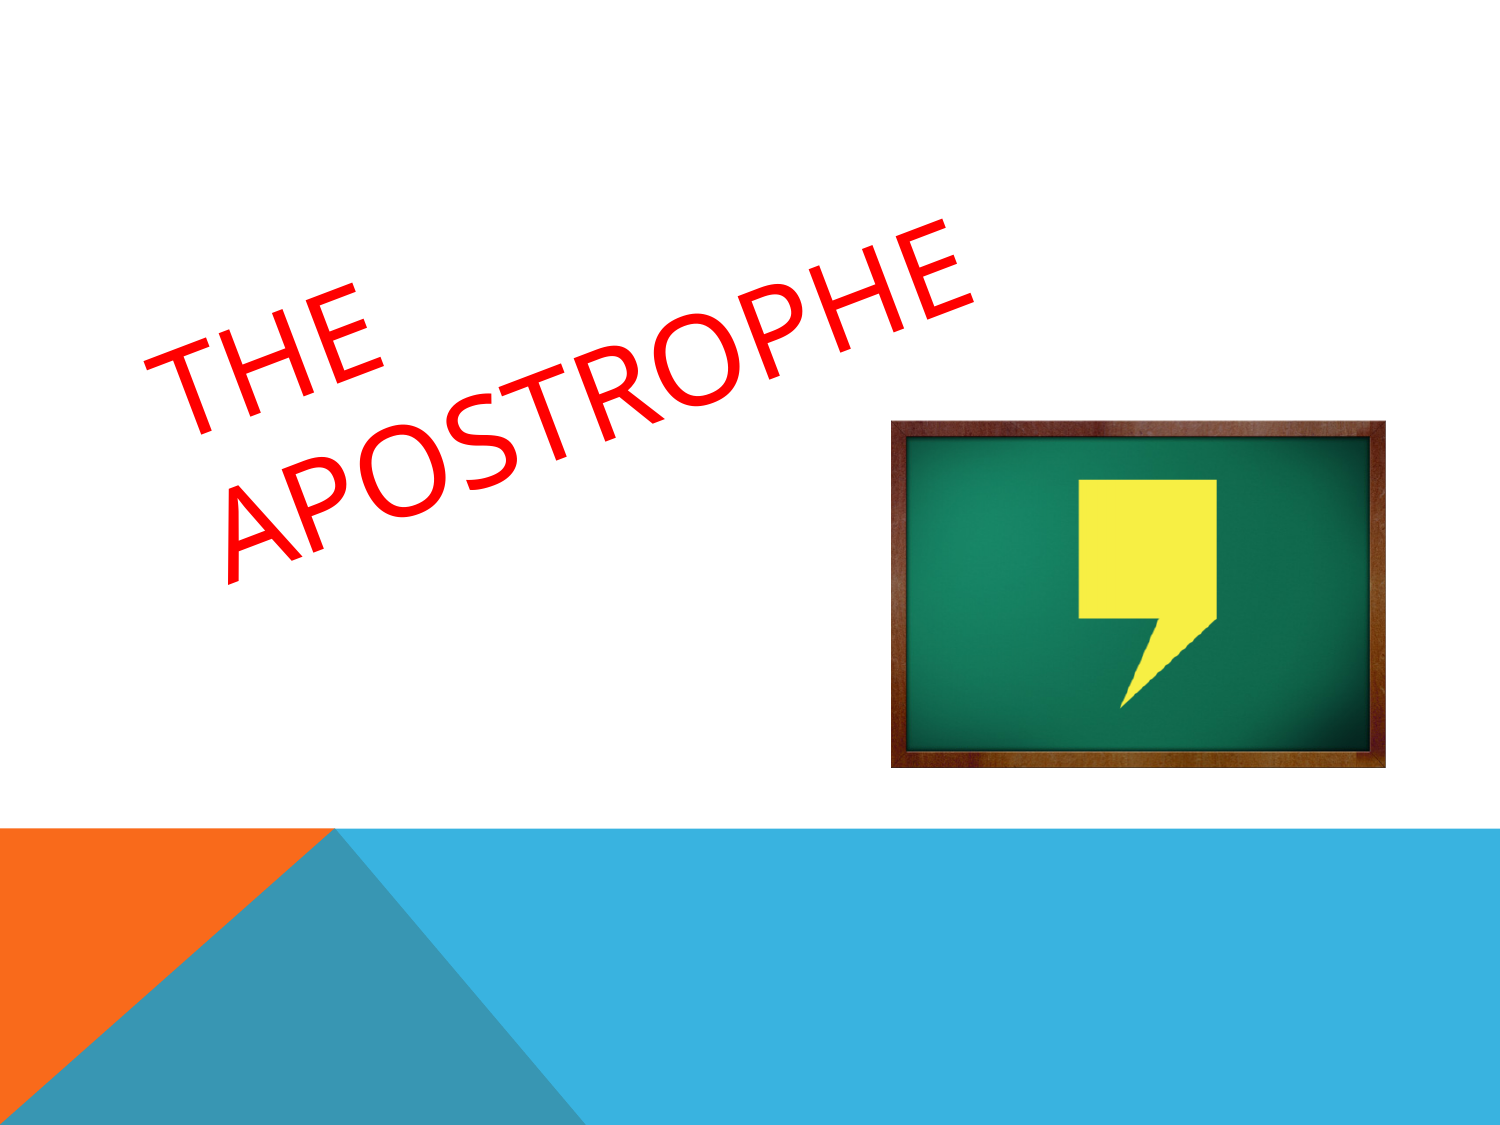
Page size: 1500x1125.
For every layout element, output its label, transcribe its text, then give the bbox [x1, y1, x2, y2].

title The apostrophe [96, 0, 1238, 668]
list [891, 420, 1386, 768]
